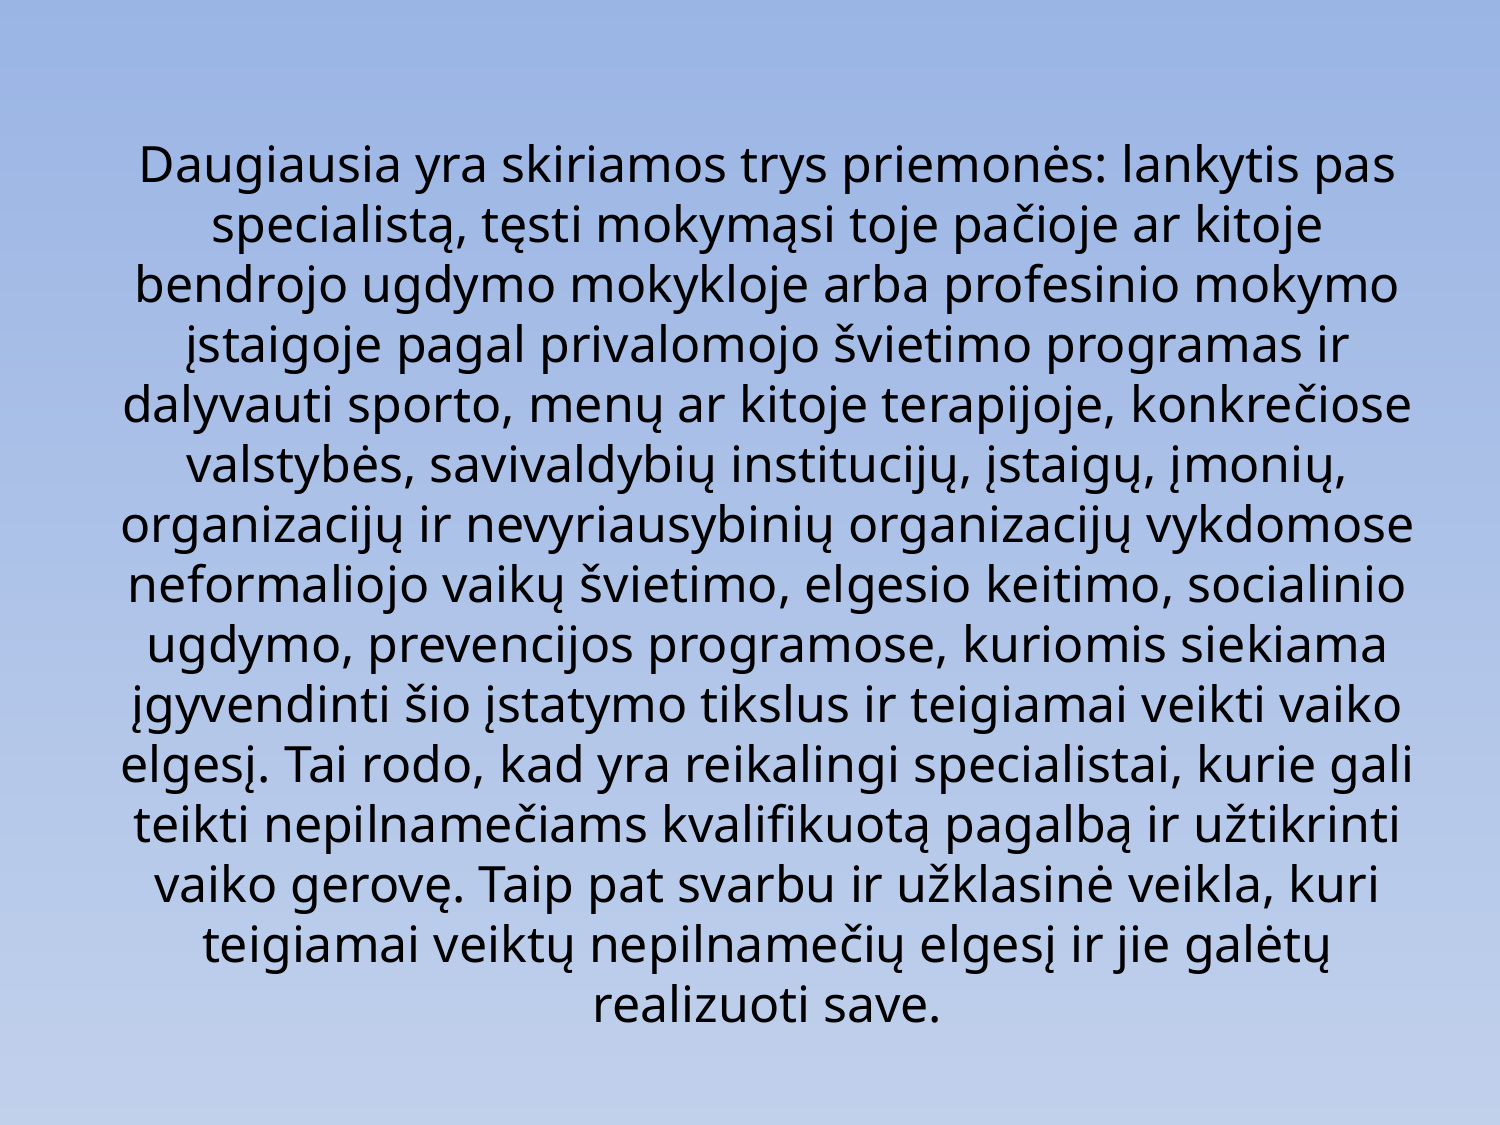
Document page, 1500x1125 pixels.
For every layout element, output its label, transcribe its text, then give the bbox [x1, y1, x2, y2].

text_box Daugiausia yra skiriamos trys priemonės: lankytis pas specialistą, tęsti mokymąsi toje pačioje ar kitoje bendrojo ugdymo mokykloje arba profesinio mokymo įstaigoje pagal privalomojo švietimo programas ir dalyvauti sporto, menų ar kitoje terapijoje, konkrečiose valstybės, savivaldybių institucijų, įstaigų, įmonių, organizacijų ir nevyriausybinių organizacijų vykdomose neformaliojo vaikų švietimo, elgesio keitimo, socialinio ugdymo, prevencijos programose, kuriomis siekiama įgyvendinti šio įstatymo tikslus ir teigiamai veikti vaiko elgesį. Tai rodo, kad yra reikalingi specialistai, kurie gali teikti nepilnamečiams kvalifikuotą pagalbą ir užtikrinti vaiko gerovę. Taip pat svarbu ir užklasinė veikla, kuri teigiamai veiktų nepilnamečių elgesį ir jie galėtų realizuoti save. [100, 125, 1436, 1041]
